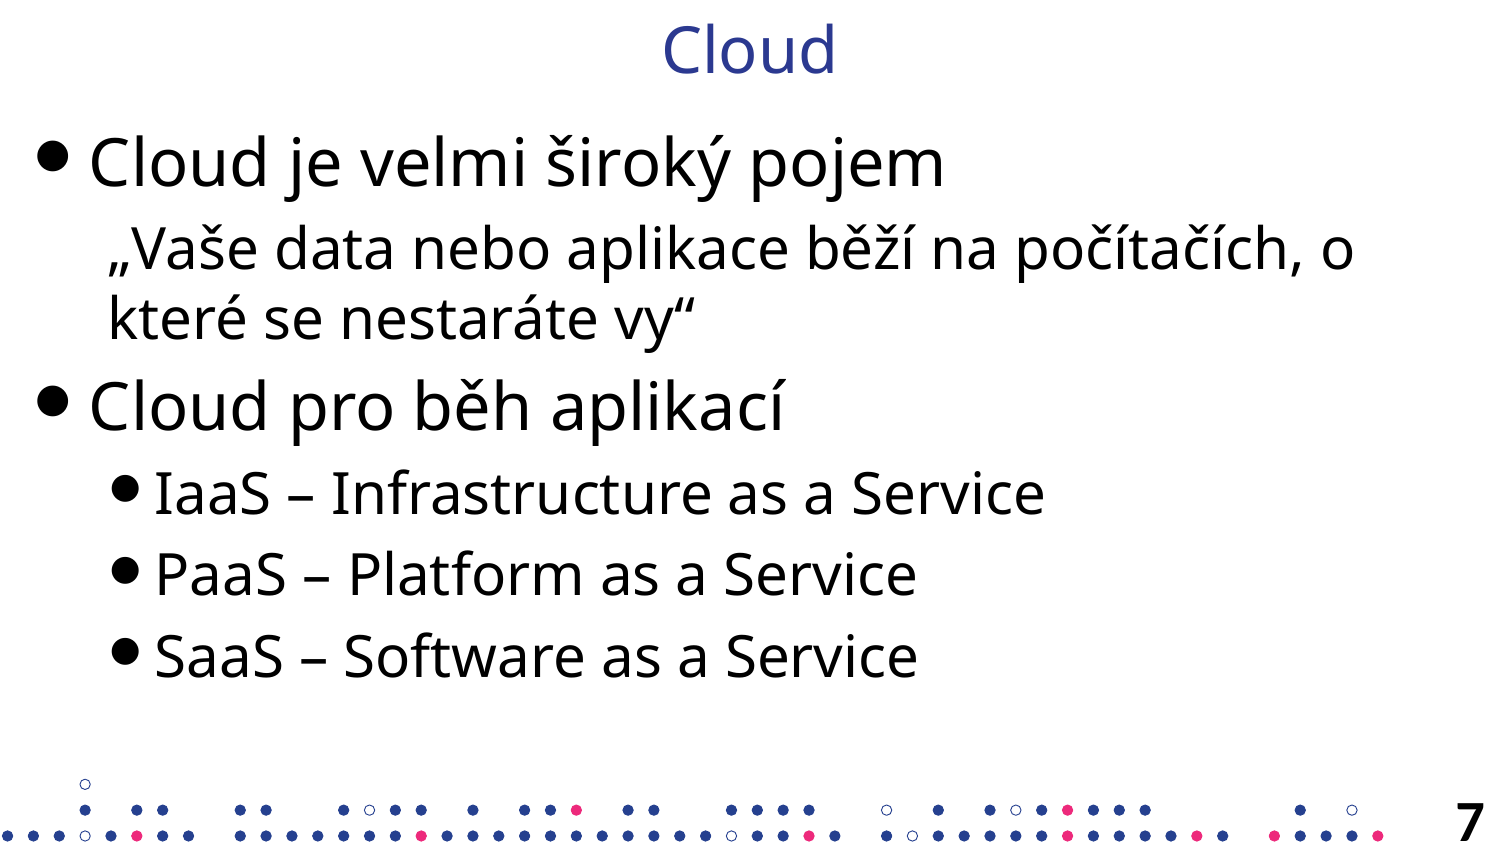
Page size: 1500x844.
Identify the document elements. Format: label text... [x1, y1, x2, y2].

slide_number 7 [1149, 797, 1500, 838]
list Cloud je velmi široký pojem „Vaše data nebo aplikace běží na počítačích, o které se nestaráte vy“ Cloud pro běh aplikací IaaS – Infrastructure as a Service PaaS – Platform as a Service SaaS – Software as a Service [17, 111, 1483, 786]
title Cloud [75, 0, 1425, 95]
